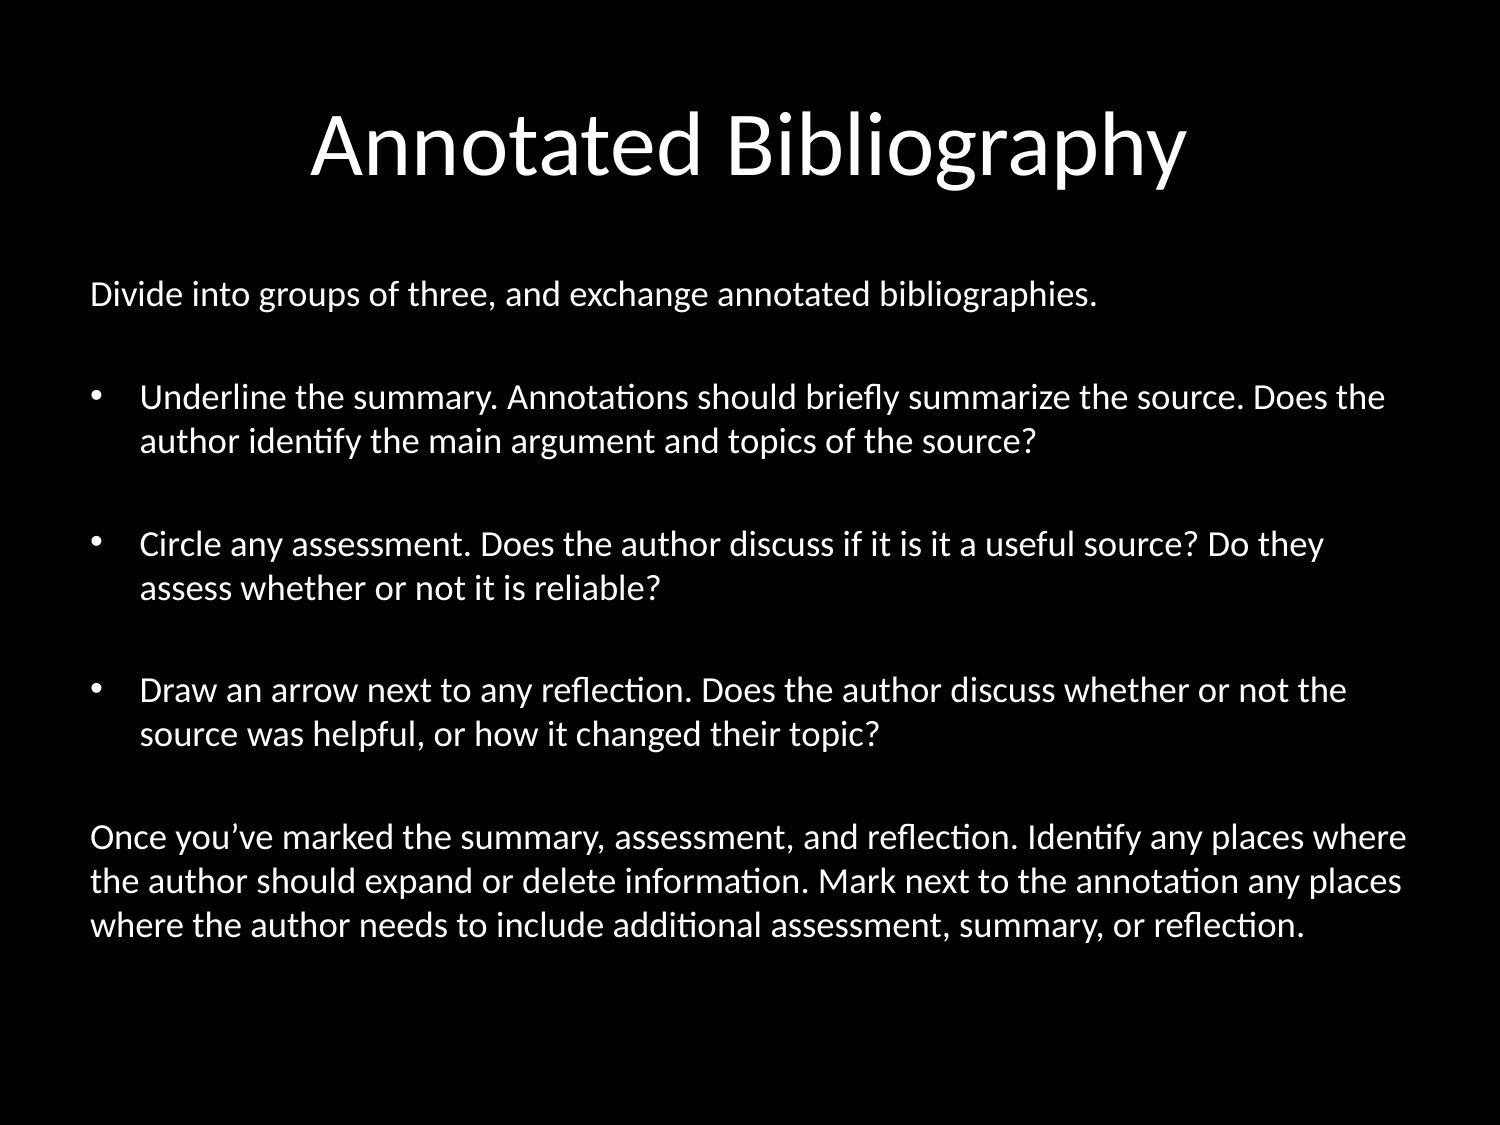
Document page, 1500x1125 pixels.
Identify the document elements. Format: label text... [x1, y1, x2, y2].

title Annotated Bibliography [75, 45, 1425, 233]
list Divide into groups of three, and exchange annotated bibliographies. Underline the summary. Annotations should briefly summarize the source. Does the author identify the main argument and topics of the source? Circle any assessment. Does the author discuss if it is it a useful source? Do they assess whether or not it is reliable? Draw an arrow next to any reflection. Does the author discuss whether or not the source was helpful, or how it changed their topic? Once you’ve marked the summary, assessment, and reflection. Identify any places where the author should expand or delete information. Mark next to the annotation any places where the author needs to include additional assessment, summary, or reflection. [75, 262, 1425, 1005]
